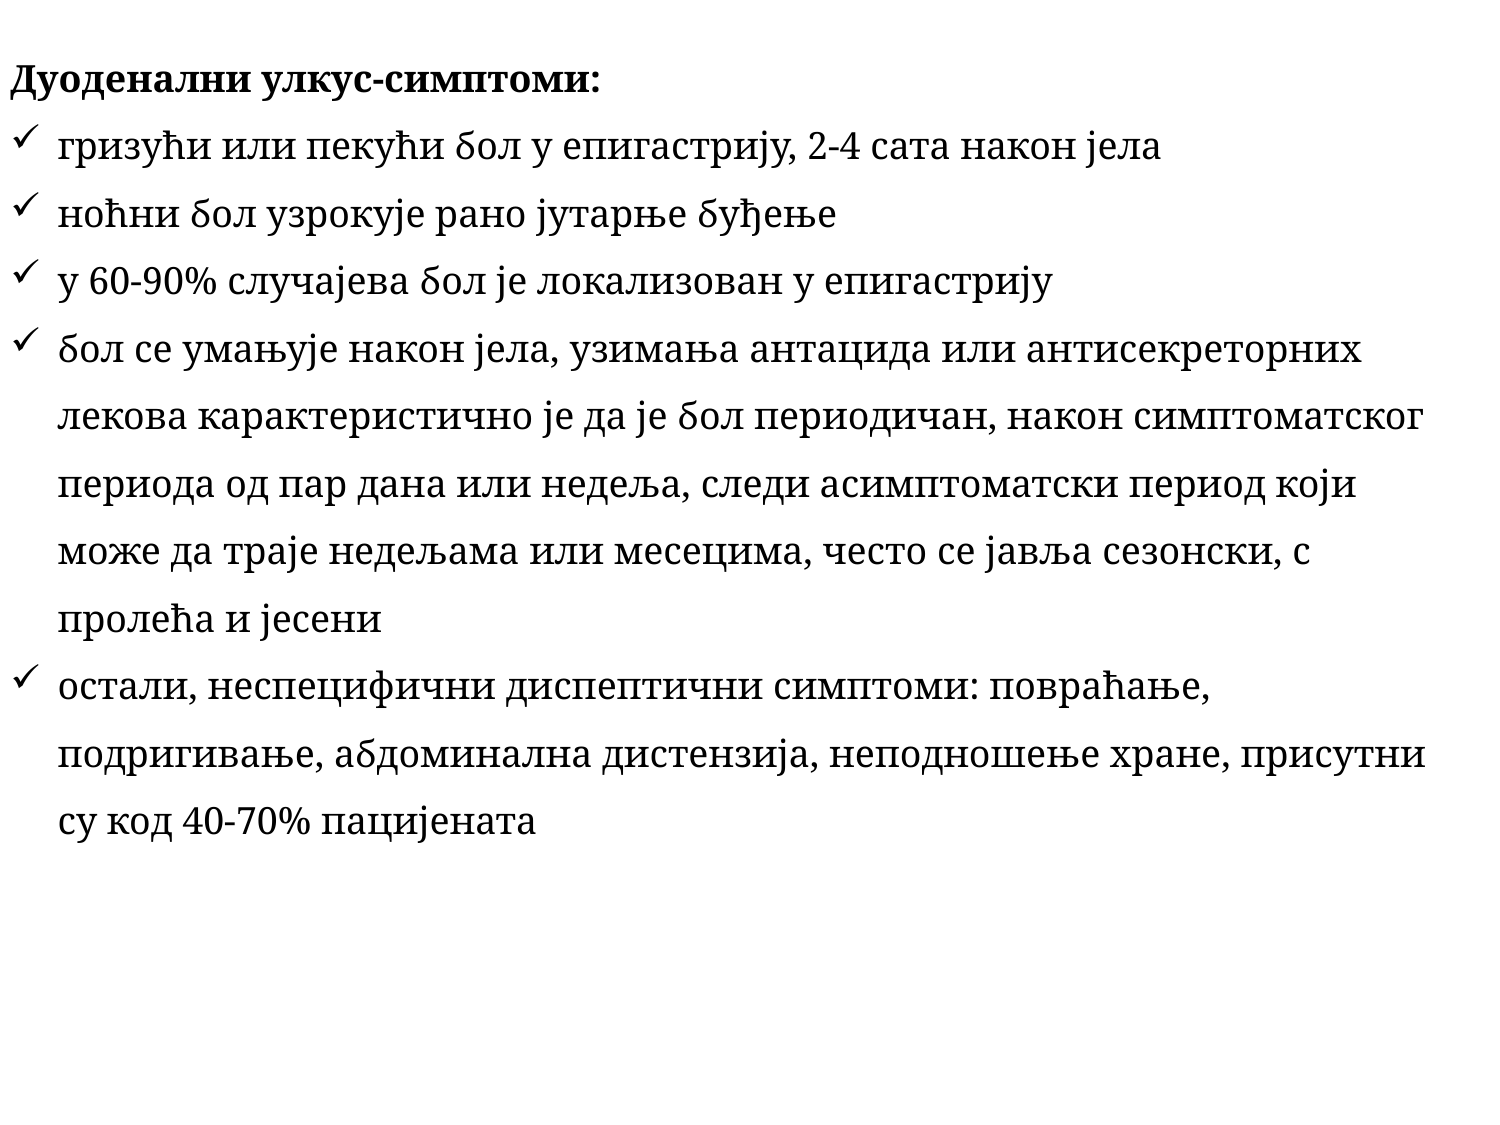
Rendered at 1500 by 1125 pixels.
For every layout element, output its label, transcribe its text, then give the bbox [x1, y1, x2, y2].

text_box Дуоденални улкус-симптоми: гризући или пекући бол у епигастрију, 2-4 сата након јела ноћни бол узрокује рано јутарње буђење у 60-90% случајева бол је локализован у епигастрију бол се умањује након јела, узимања антацида или антисекреторних лекова карактеристично је да је бол периодичан, након симптоматског периода од пар дана или недеља, следи асимптоматски период који може да траје недељама или месецима, често се јавља сезонски, с пролећа и јесени остали, неспецифични диспептични симптоми: повраћање, подригивање, абдоминална дистензија, неподношење хране, присутни су код 40-70% пацијената [0, 24, 1484, 850]
